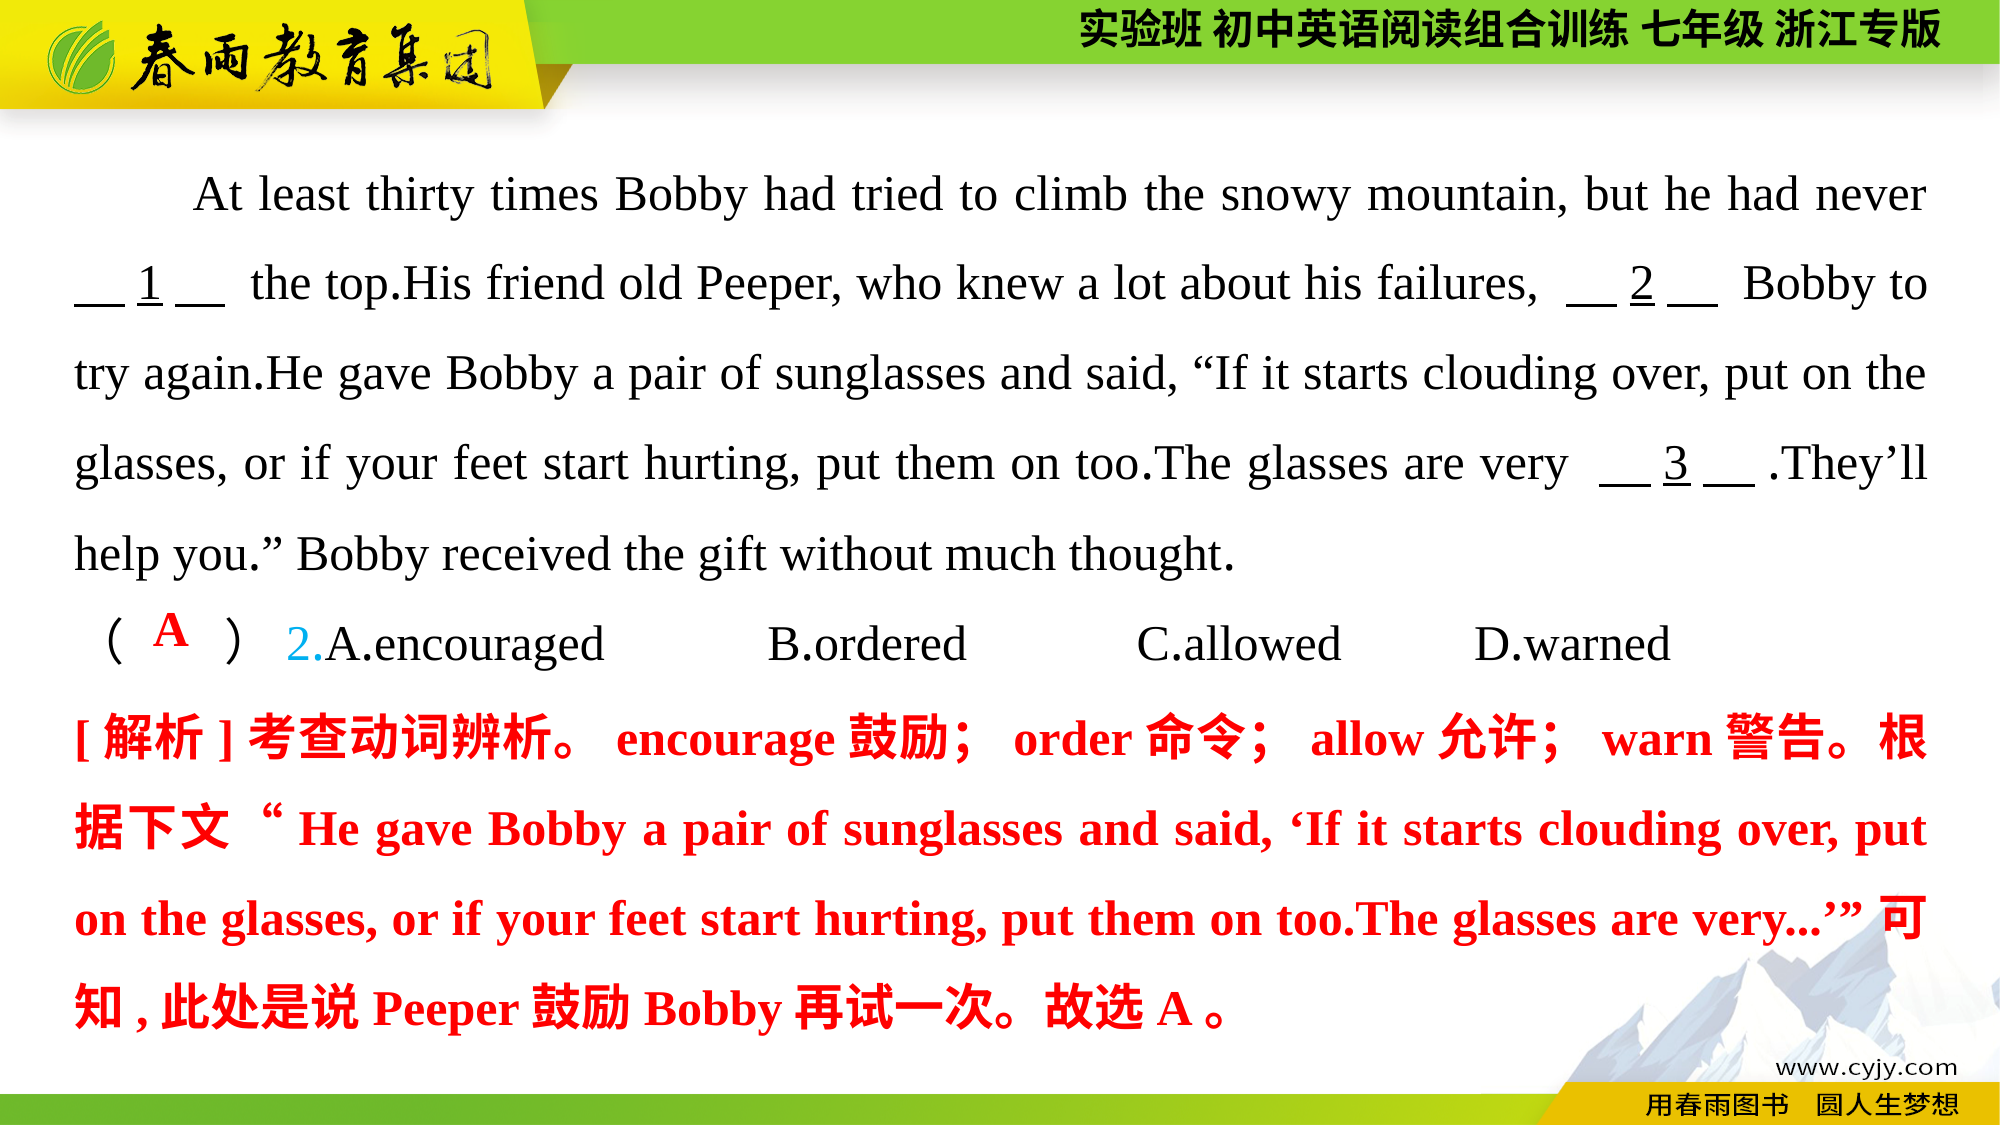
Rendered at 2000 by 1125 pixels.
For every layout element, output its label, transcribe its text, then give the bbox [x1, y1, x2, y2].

text_box [解析]考查动词辨析。encourage鼓励；order命令；allow允许；warn警告。根据下文“He gave Bobby a pair of sunglasses and said, ‘If it starts clouding over, put on the glasses, or if your feet start hurting, put them on too.The glasses are very...’”可知,此处是说Peeper鼓励Bobby再试一次。故选A。 [59, 668, 1944, 1044]
text_box A [138, 588, 204, 664]
list At least thirty times Bobby had tried to climb the snowy mountain, but he had never 1 the top.His friend old Peeper, who knew a lot about his failures, 2 Bobby to try again.He gave Bobby a pair of sunglasses and said, “If it starts clouding over, put on the glasses, or if your feet start hurting, put them on too.The glasses are very 3 .They’ll help you.” Bobby received the gift without much thought. （ ）2.A.encouraged B.ordered C.allowed D.warned [59, 122, 1944, 668]
picture [0, 0, 2000, 1125]
